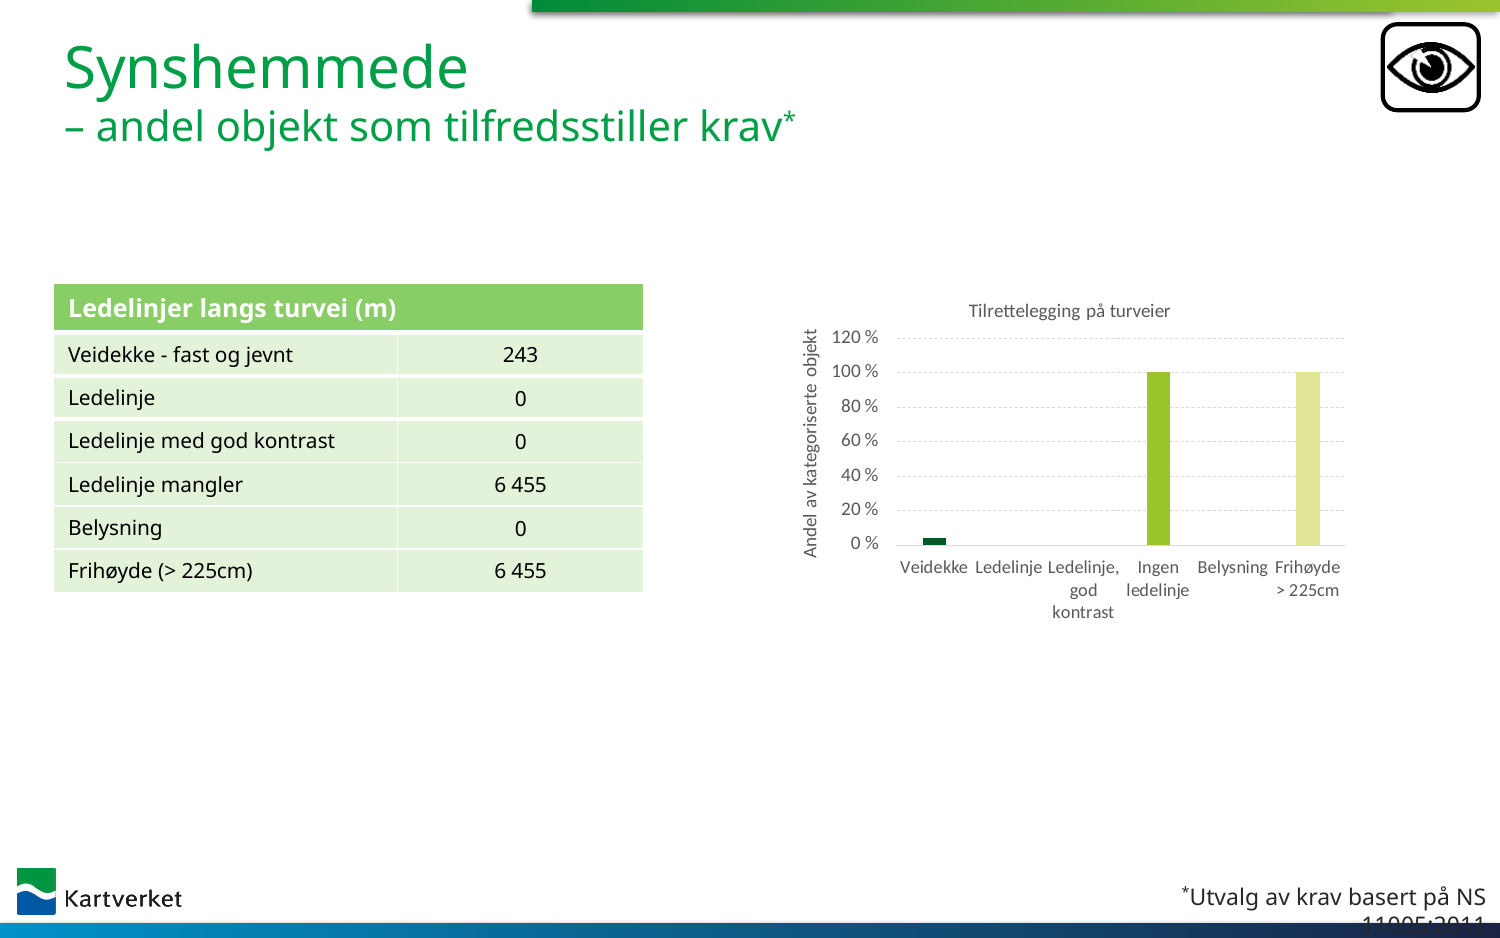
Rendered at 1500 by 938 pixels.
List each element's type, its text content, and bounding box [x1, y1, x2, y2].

table_cell 6 455 [398, 550, 643, 592]
table_cell Frihøyde (> 225cm) [54, 550, 397, 592]
table_cell 0 [398, 378, 643, 417]
table_cell 6 455 [398, 463, 643, 505]
table_cell Veidekke - fast og jevnt [54, 335, 397, 374]
picture [791, 291, 1348, 630]
table_header Ledelinjer langs turvei (m) [54, 284, 643, 330]
table_cell Ledelinje med god kontrast [54, 421, 397, 462]
table_cell 0 [398, 507, 643, 548]
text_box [1382, 24, 1480, 111]
table_cell 243 [398, 335, 643, 374]
table_cell Ledelinje mangler [54, 463, 397, 505]
table_cell Ledelinje [54, 378, 397, 417]
table_cell Belysning [54, 507, 397, 548]
text_box *Utvalg av krav basert på NS 11005:2011 [1068, 873, 1500, 938]
table_cell 0 [398, 421, 643, 462]
text_box Synshemmede – andel objekt som tilfredsstiller krav* [49, 24, 1431, 158]
